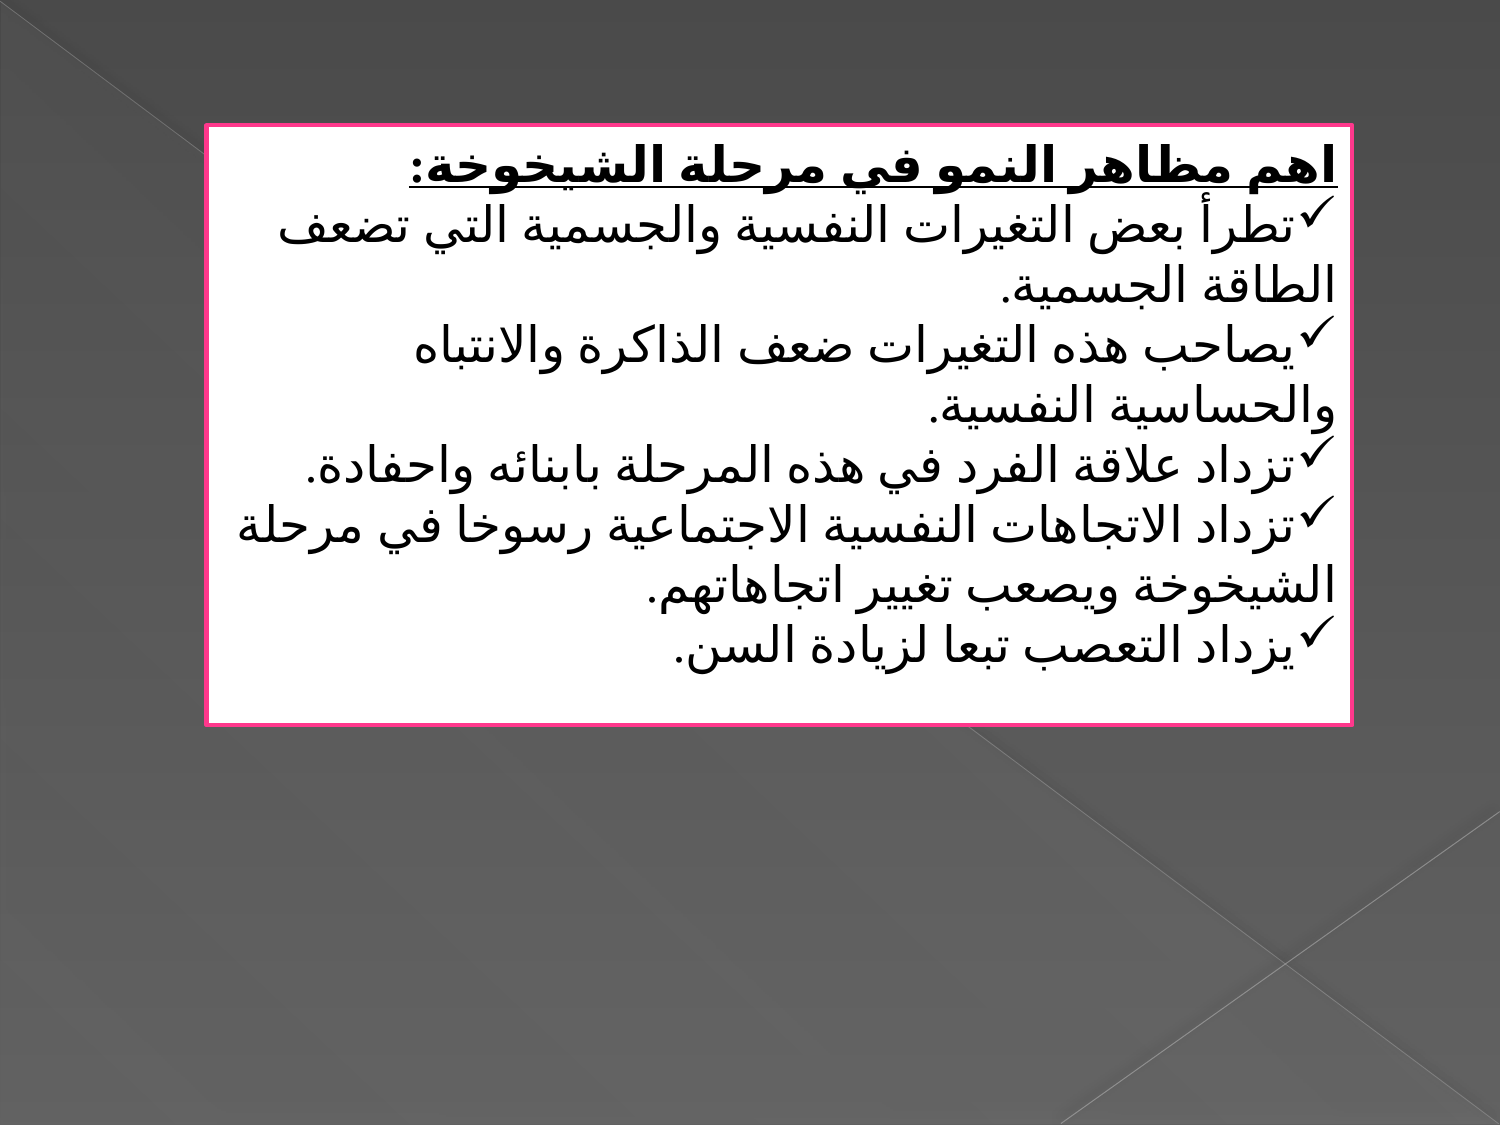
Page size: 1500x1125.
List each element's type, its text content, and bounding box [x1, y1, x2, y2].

text_box اهم مظاهر النمو في مرحلة الشيخوخة: تطرأ بعض التغيرات النفسية والجسمية التي تضعف الطاقة الجسمية. يصاحب هذه التغيرات ضعف الذاكرة والانتباه والحساسية النفسية. تزداد علاقة الفرد في هذه المرحلة بابنائه واحفادة. تزداد الاتجاهات النفسية الاجتماعية رسوخا في مرحلة الشيخوخة ويصعب تغيير اتجاهاتهم. يزداد التعصب تبعا لزيادة السن. [204, 123, 1354, 727]
